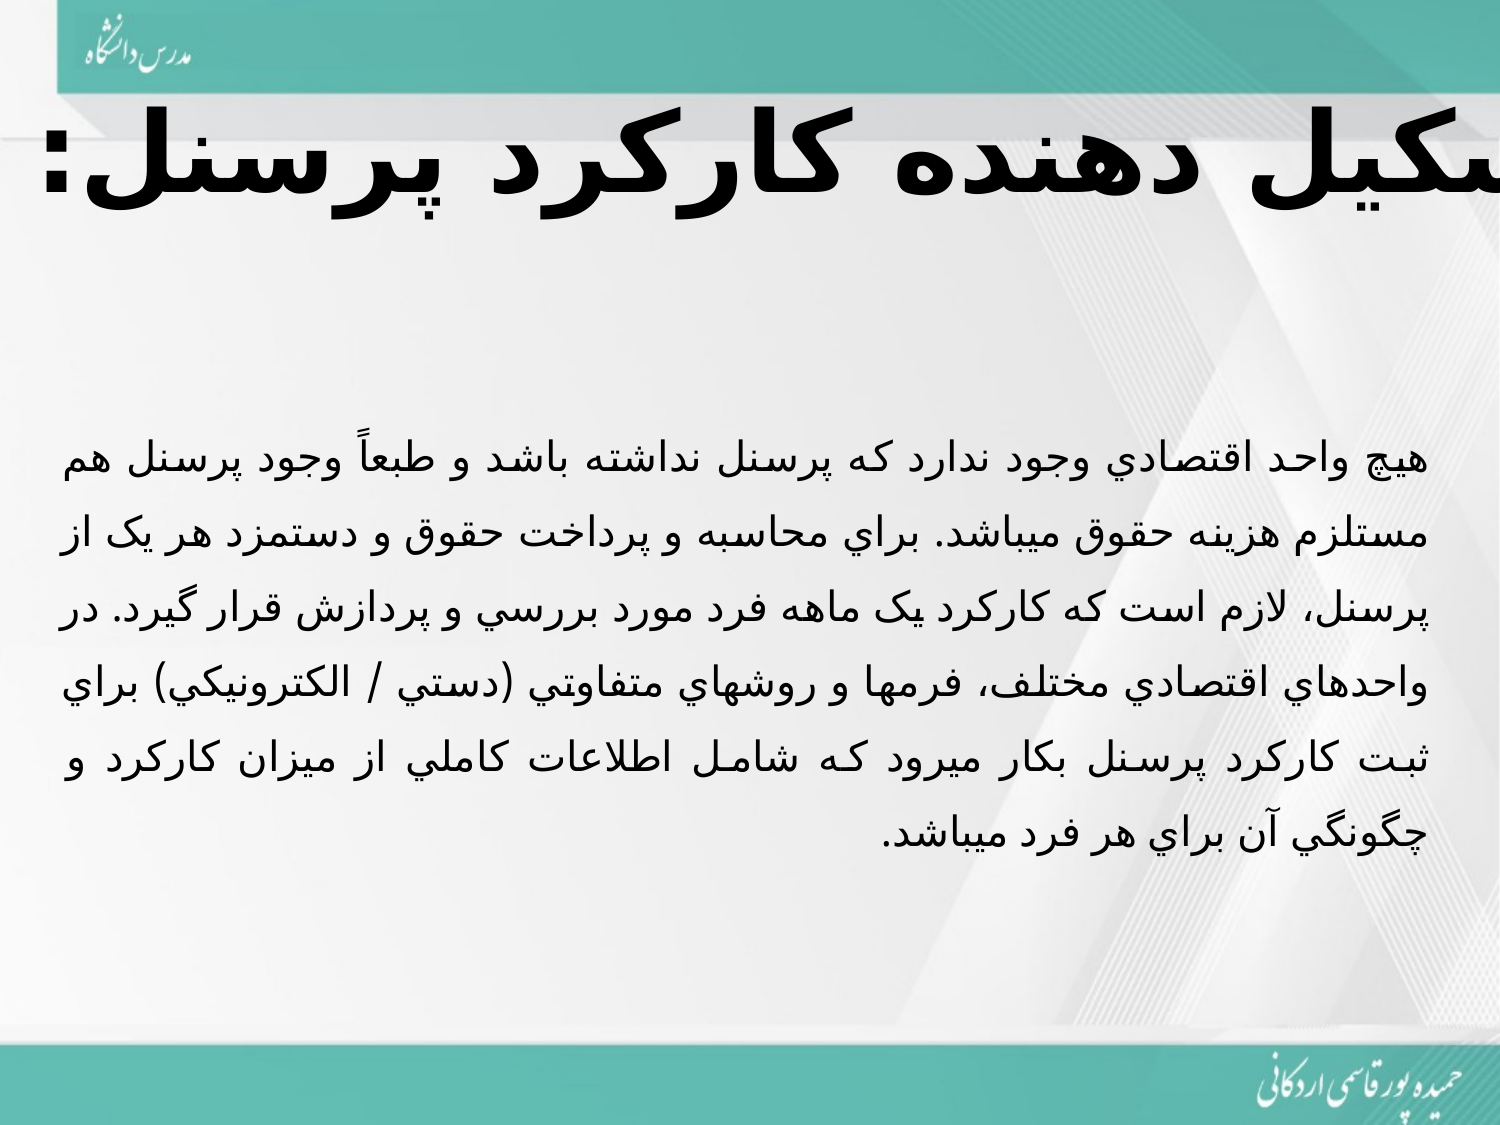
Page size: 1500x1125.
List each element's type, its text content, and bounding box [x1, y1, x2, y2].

picture [0, 0, 1500, 1125]
text_box عوامل تشکيل دهنده کارکرد پرسنل: [19, 72, 1500, 223]
text_box هيچ واحد اقتصادي وجود ندارد که پرسنل نداشته باشد و طبعاً وجود پرسنل هم مستلزم هزينه حقوق مي­باشد. براي محاسبه و پرداخت حقوق و دستمزد هر يک از پرسنل، لازم است که کارکرد يک ماهه فرد مورد بررسي و پردازش قرار گيرد. در واحدهاي اقتصادي مختلف، فرم­ها و روشهاي متفاوتي (دستي / الکترونيکي) براي ثبت کارکرد پرسنل بکار مي­رود که شامل اطلاعات کاملي از ميزان کارکرد و چگونگي آن براي هر فرد مي­باشد. [44, 397, 1445, 929]
